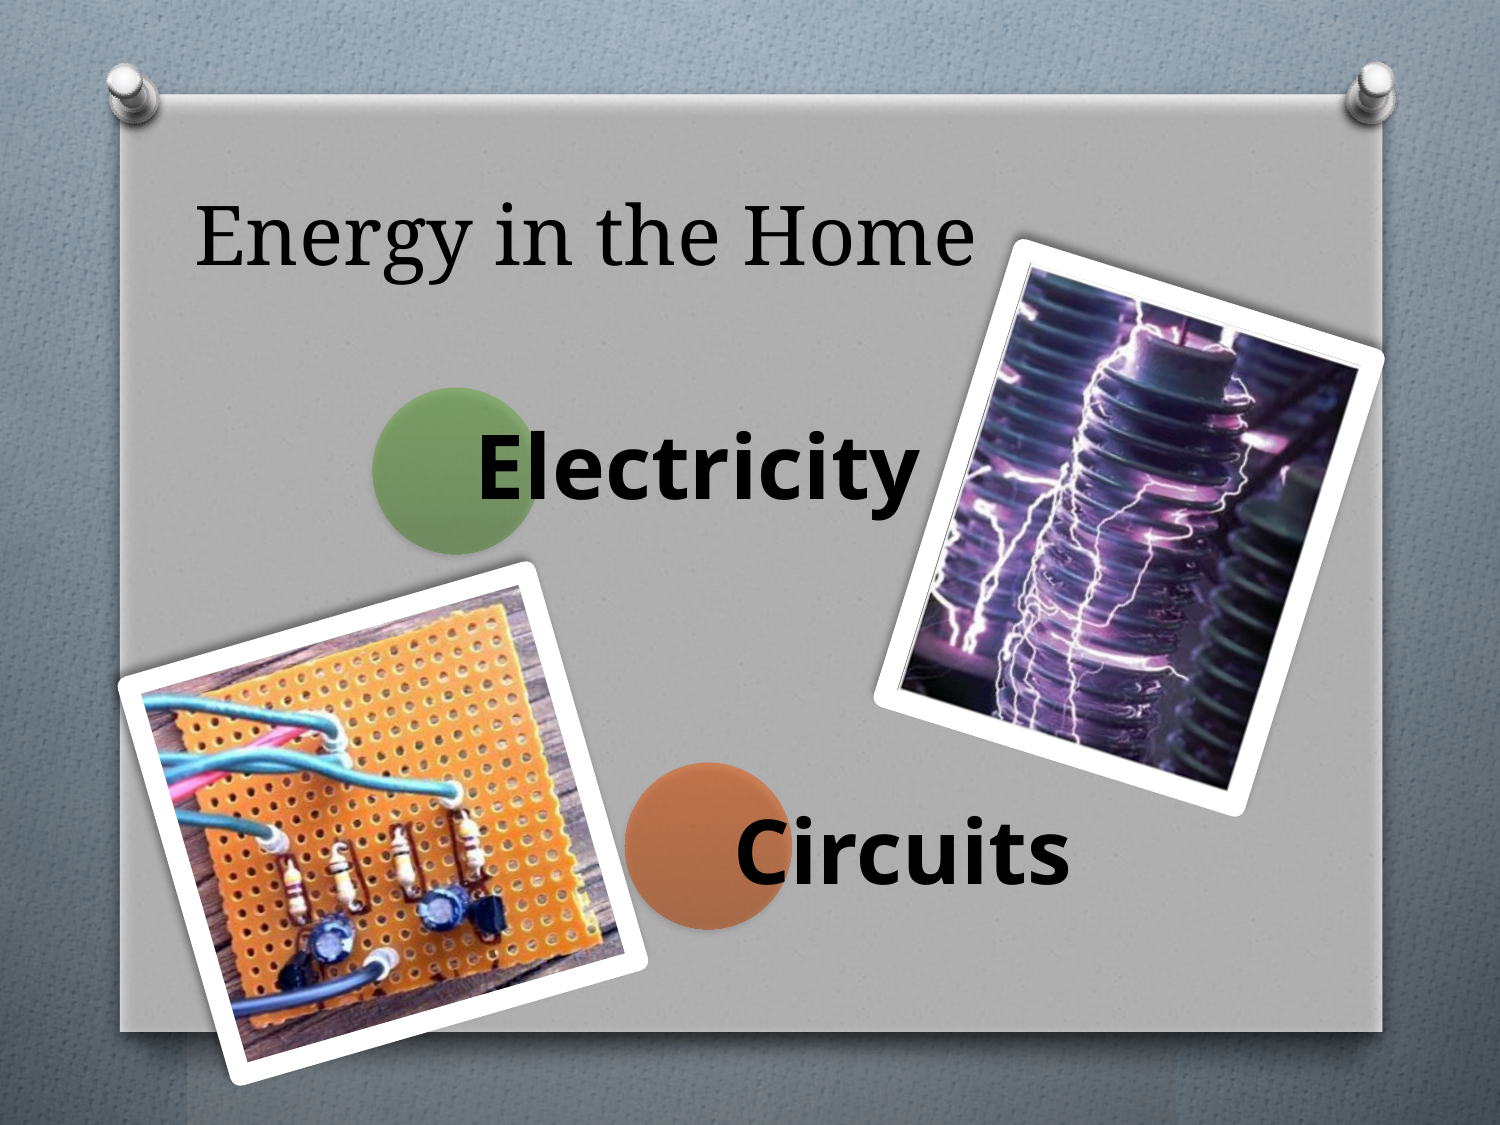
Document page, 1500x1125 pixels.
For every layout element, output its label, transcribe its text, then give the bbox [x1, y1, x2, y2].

picture [142, 631, 624, 1061]
title Energy in the Home [179, 134, 1013, 332]
picture [75, 29, 198, 153]
picture [955, 264, 1360, 753]
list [239, 347, 1257, 939]
picture [1317, 35, 1439, 156]
